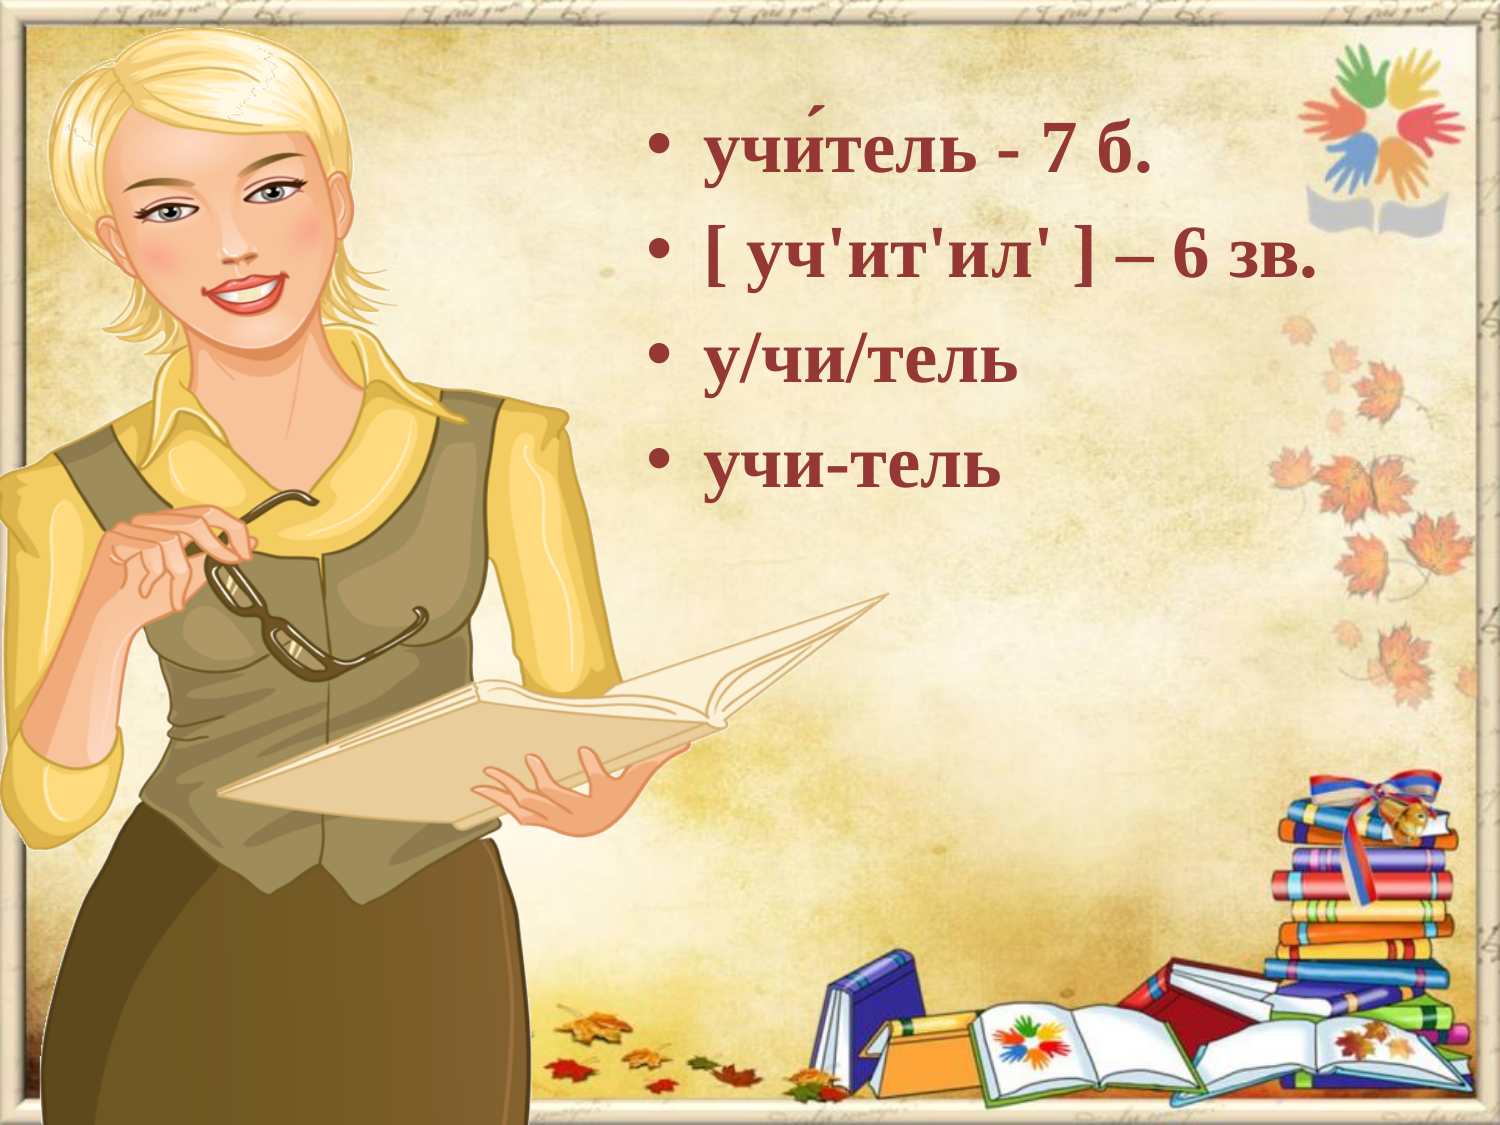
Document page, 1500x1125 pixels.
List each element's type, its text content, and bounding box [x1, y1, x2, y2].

picture [0, 0, 1500, 1125]
list учи́тель - 7 б. [ уч'ит'ил' ] – 6 зв. у/чи/тель учи-тель [895, 90, 1365, 568]
